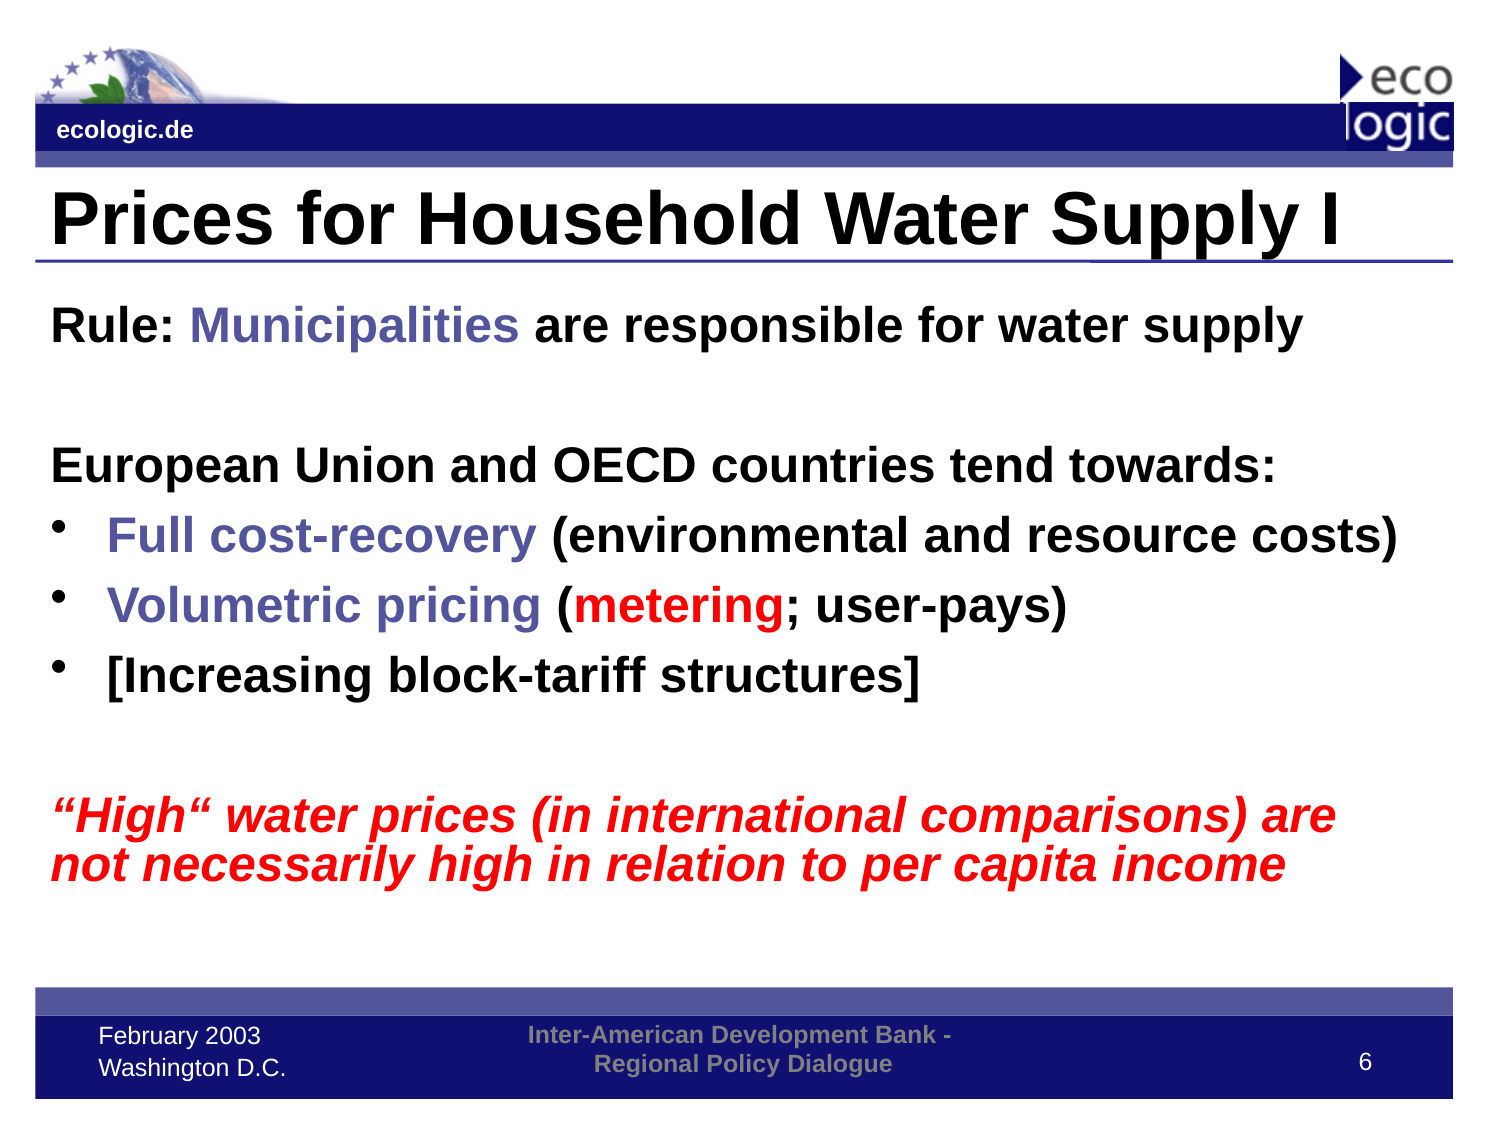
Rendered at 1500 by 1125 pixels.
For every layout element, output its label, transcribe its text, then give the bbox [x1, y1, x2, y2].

picture [1340, 52, 1454, 151]
slide_number 6 [1208, 1037, 1388, 1087]
title Prices for Household Water Supply I [34, 173, 1454, 256]
picture [35, 30, 296, 103]
list Rule: Municipalities are responsible for water supply European Union and OECD countries tend towards: Full cost-recovery (environmental and resource costs) Volumetric pricing (metering; user-pays) [Increasing block-tariff structures] “High“ water prices (in international comparisons) are not necessarily high in relation to per capita income [35, 284, 1454, 951]
